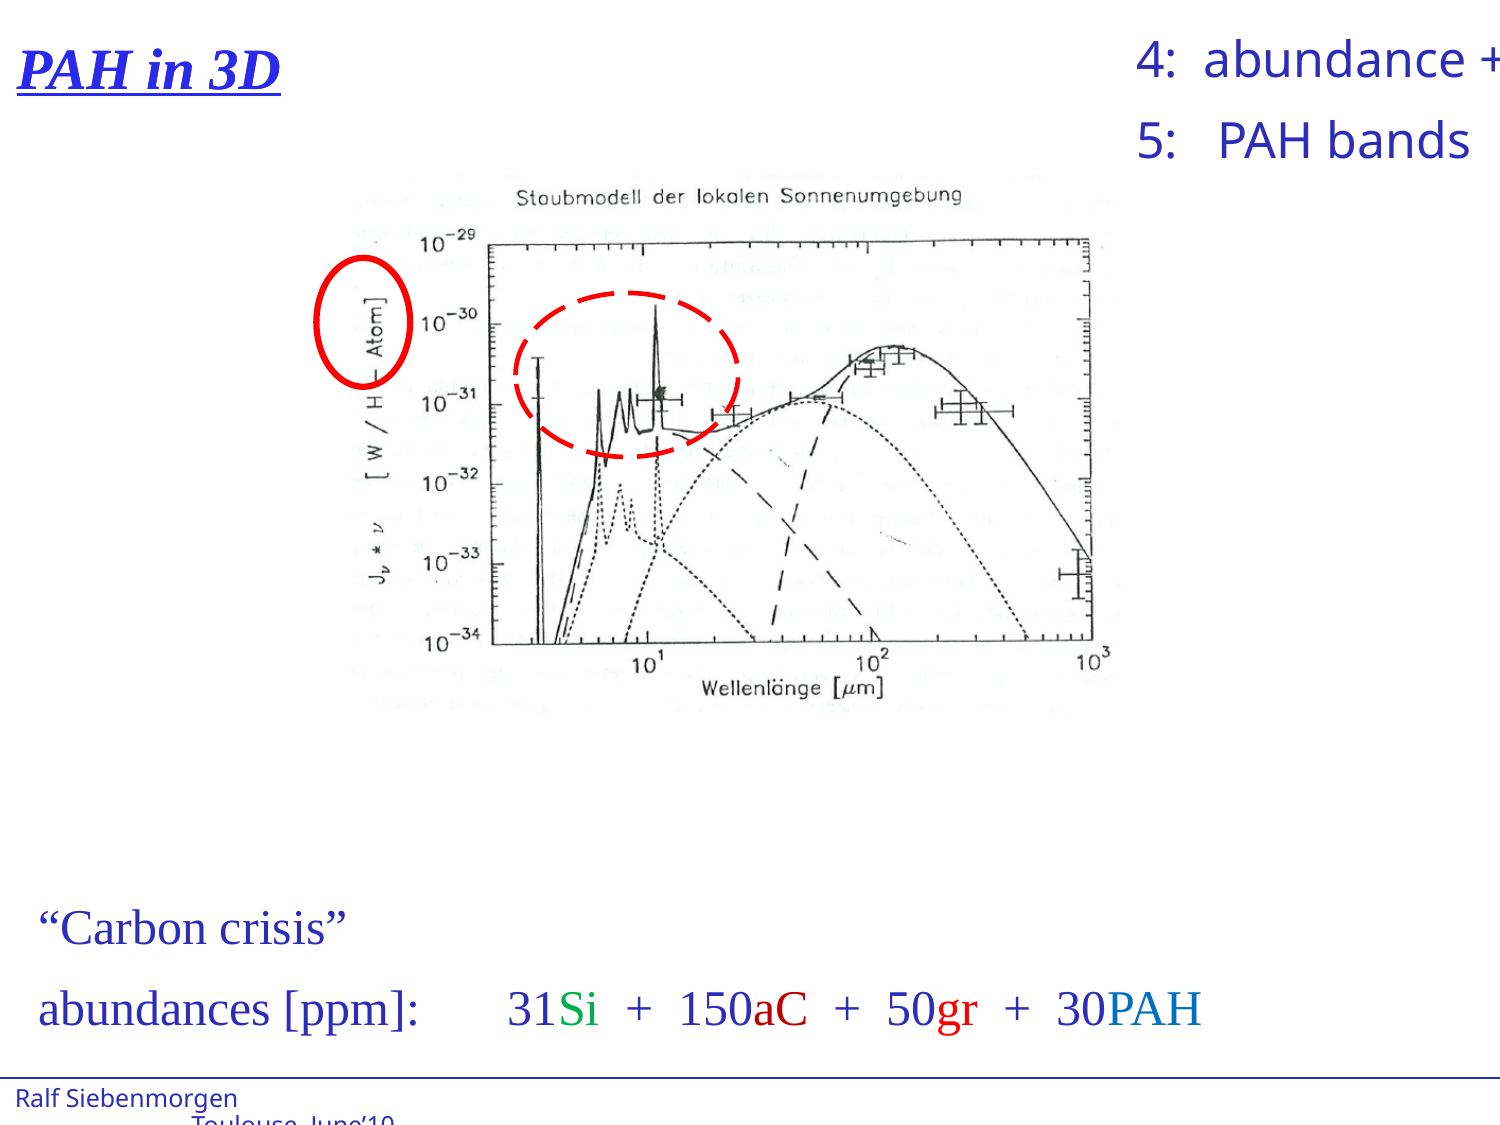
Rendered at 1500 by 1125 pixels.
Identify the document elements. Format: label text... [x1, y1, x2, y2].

text_box 4: abundance + 5: PAH bands [1121, 0, 1500, 176]
text_box “Carbon crisis” abundances [ppm]: 31Si + 150aC + 50gr + 30PAH [23, 867, 1500, 1043]
text_box [316, 291, 322, 353]
picture [327, 175, 1121, 716]
